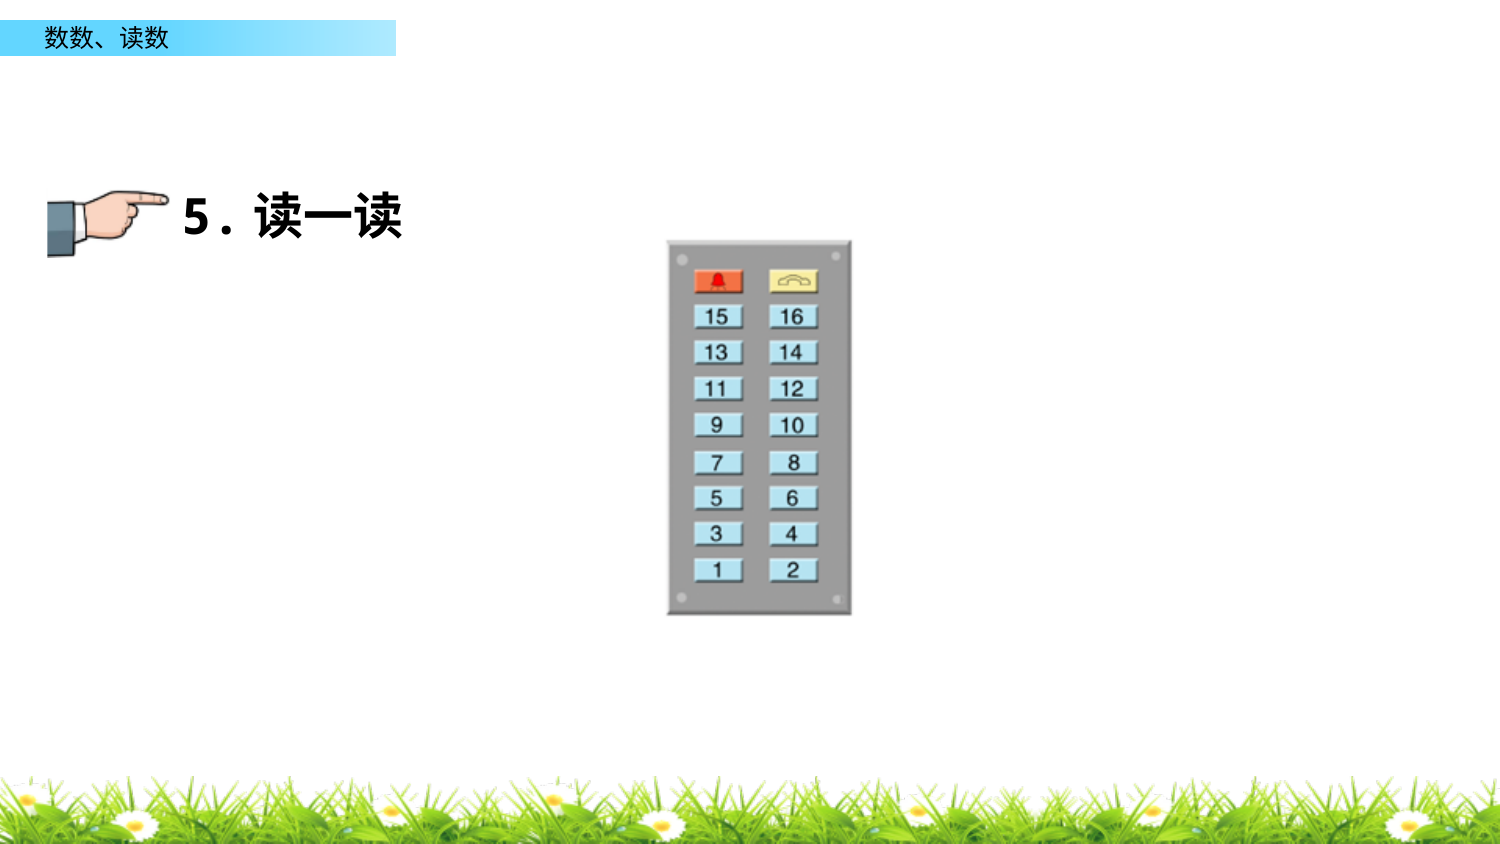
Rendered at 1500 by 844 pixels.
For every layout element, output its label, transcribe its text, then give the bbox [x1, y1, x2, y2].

picture [0, 776, 1500, 844]
picture [637, 220, 863, 624]
text_box 5.读一读 [166, 176, 419, 252]
picture [46, 188, 172, 259]
